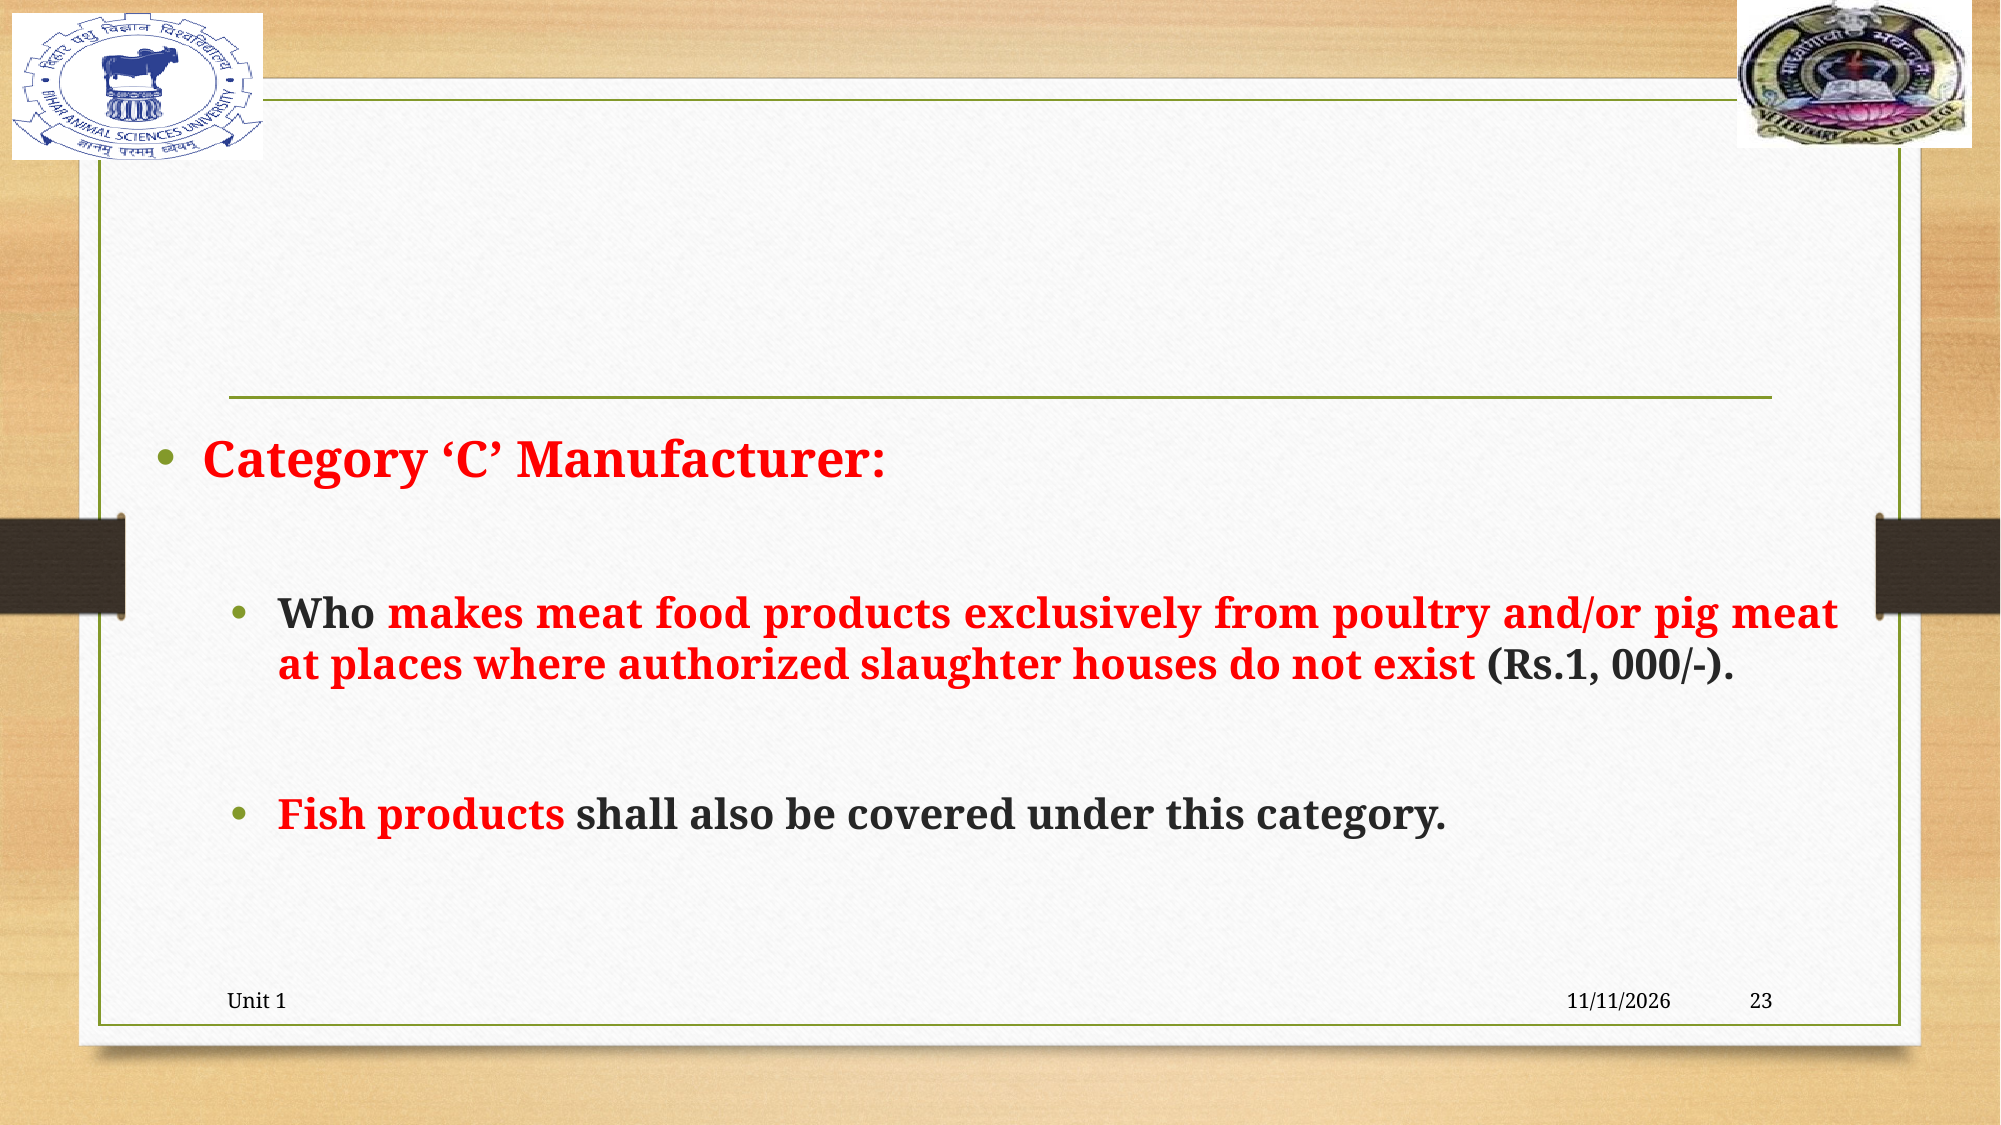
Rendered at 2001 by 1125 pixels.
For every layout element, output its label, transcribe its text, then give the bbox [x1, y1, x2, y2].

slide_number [1423, 979, 1686, 1025]
picture [0, 0, 2001, 1125]
list Category ‘C’ Manufacturer: Who makes meat food products exclusively from poultry and/or pig meat at places where authorized slaughter houses do not exist (Rs.1, 000/-). Fish products shall also be covered under this category. [140, 419, 1855, 964]
slide_number 23 [1698, 979, 1788, 1025]
footer Unit 1 [212, 979, 1411, 1025]
